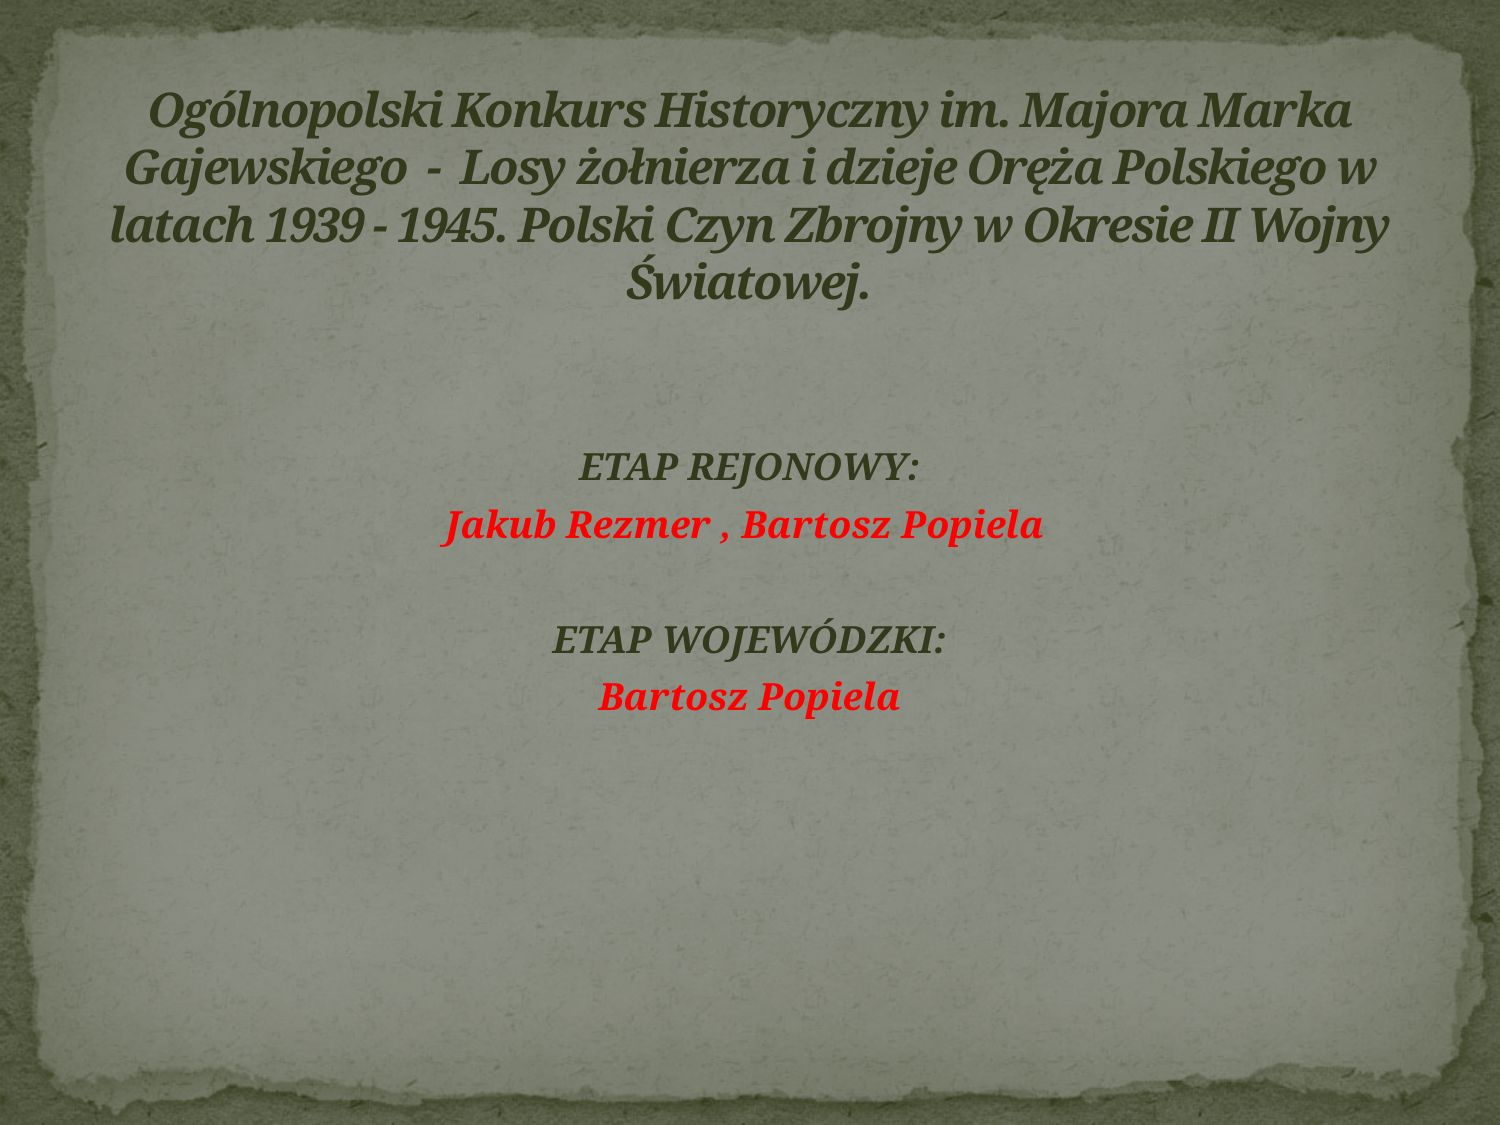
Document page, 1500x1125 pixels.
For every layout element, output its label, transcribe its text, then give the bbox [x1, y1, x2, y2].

list ETAP REJONOWY: Jakub Rezmer , Bartosz Popiela ETAP WOJEWÓDZKI: Bartosz Popiela [75, 363, 1425, 1055]
title Ogólnopolski Konkurs Historyczny im. Majora Marka Gajewskiego - Losy żołnierza i dzieje Oręża Polskiego w latach 1939 - 1945. Polski Czyn Zbrojny w Okresie II Wojny Światowej. [74, 70, 1425, 317]
